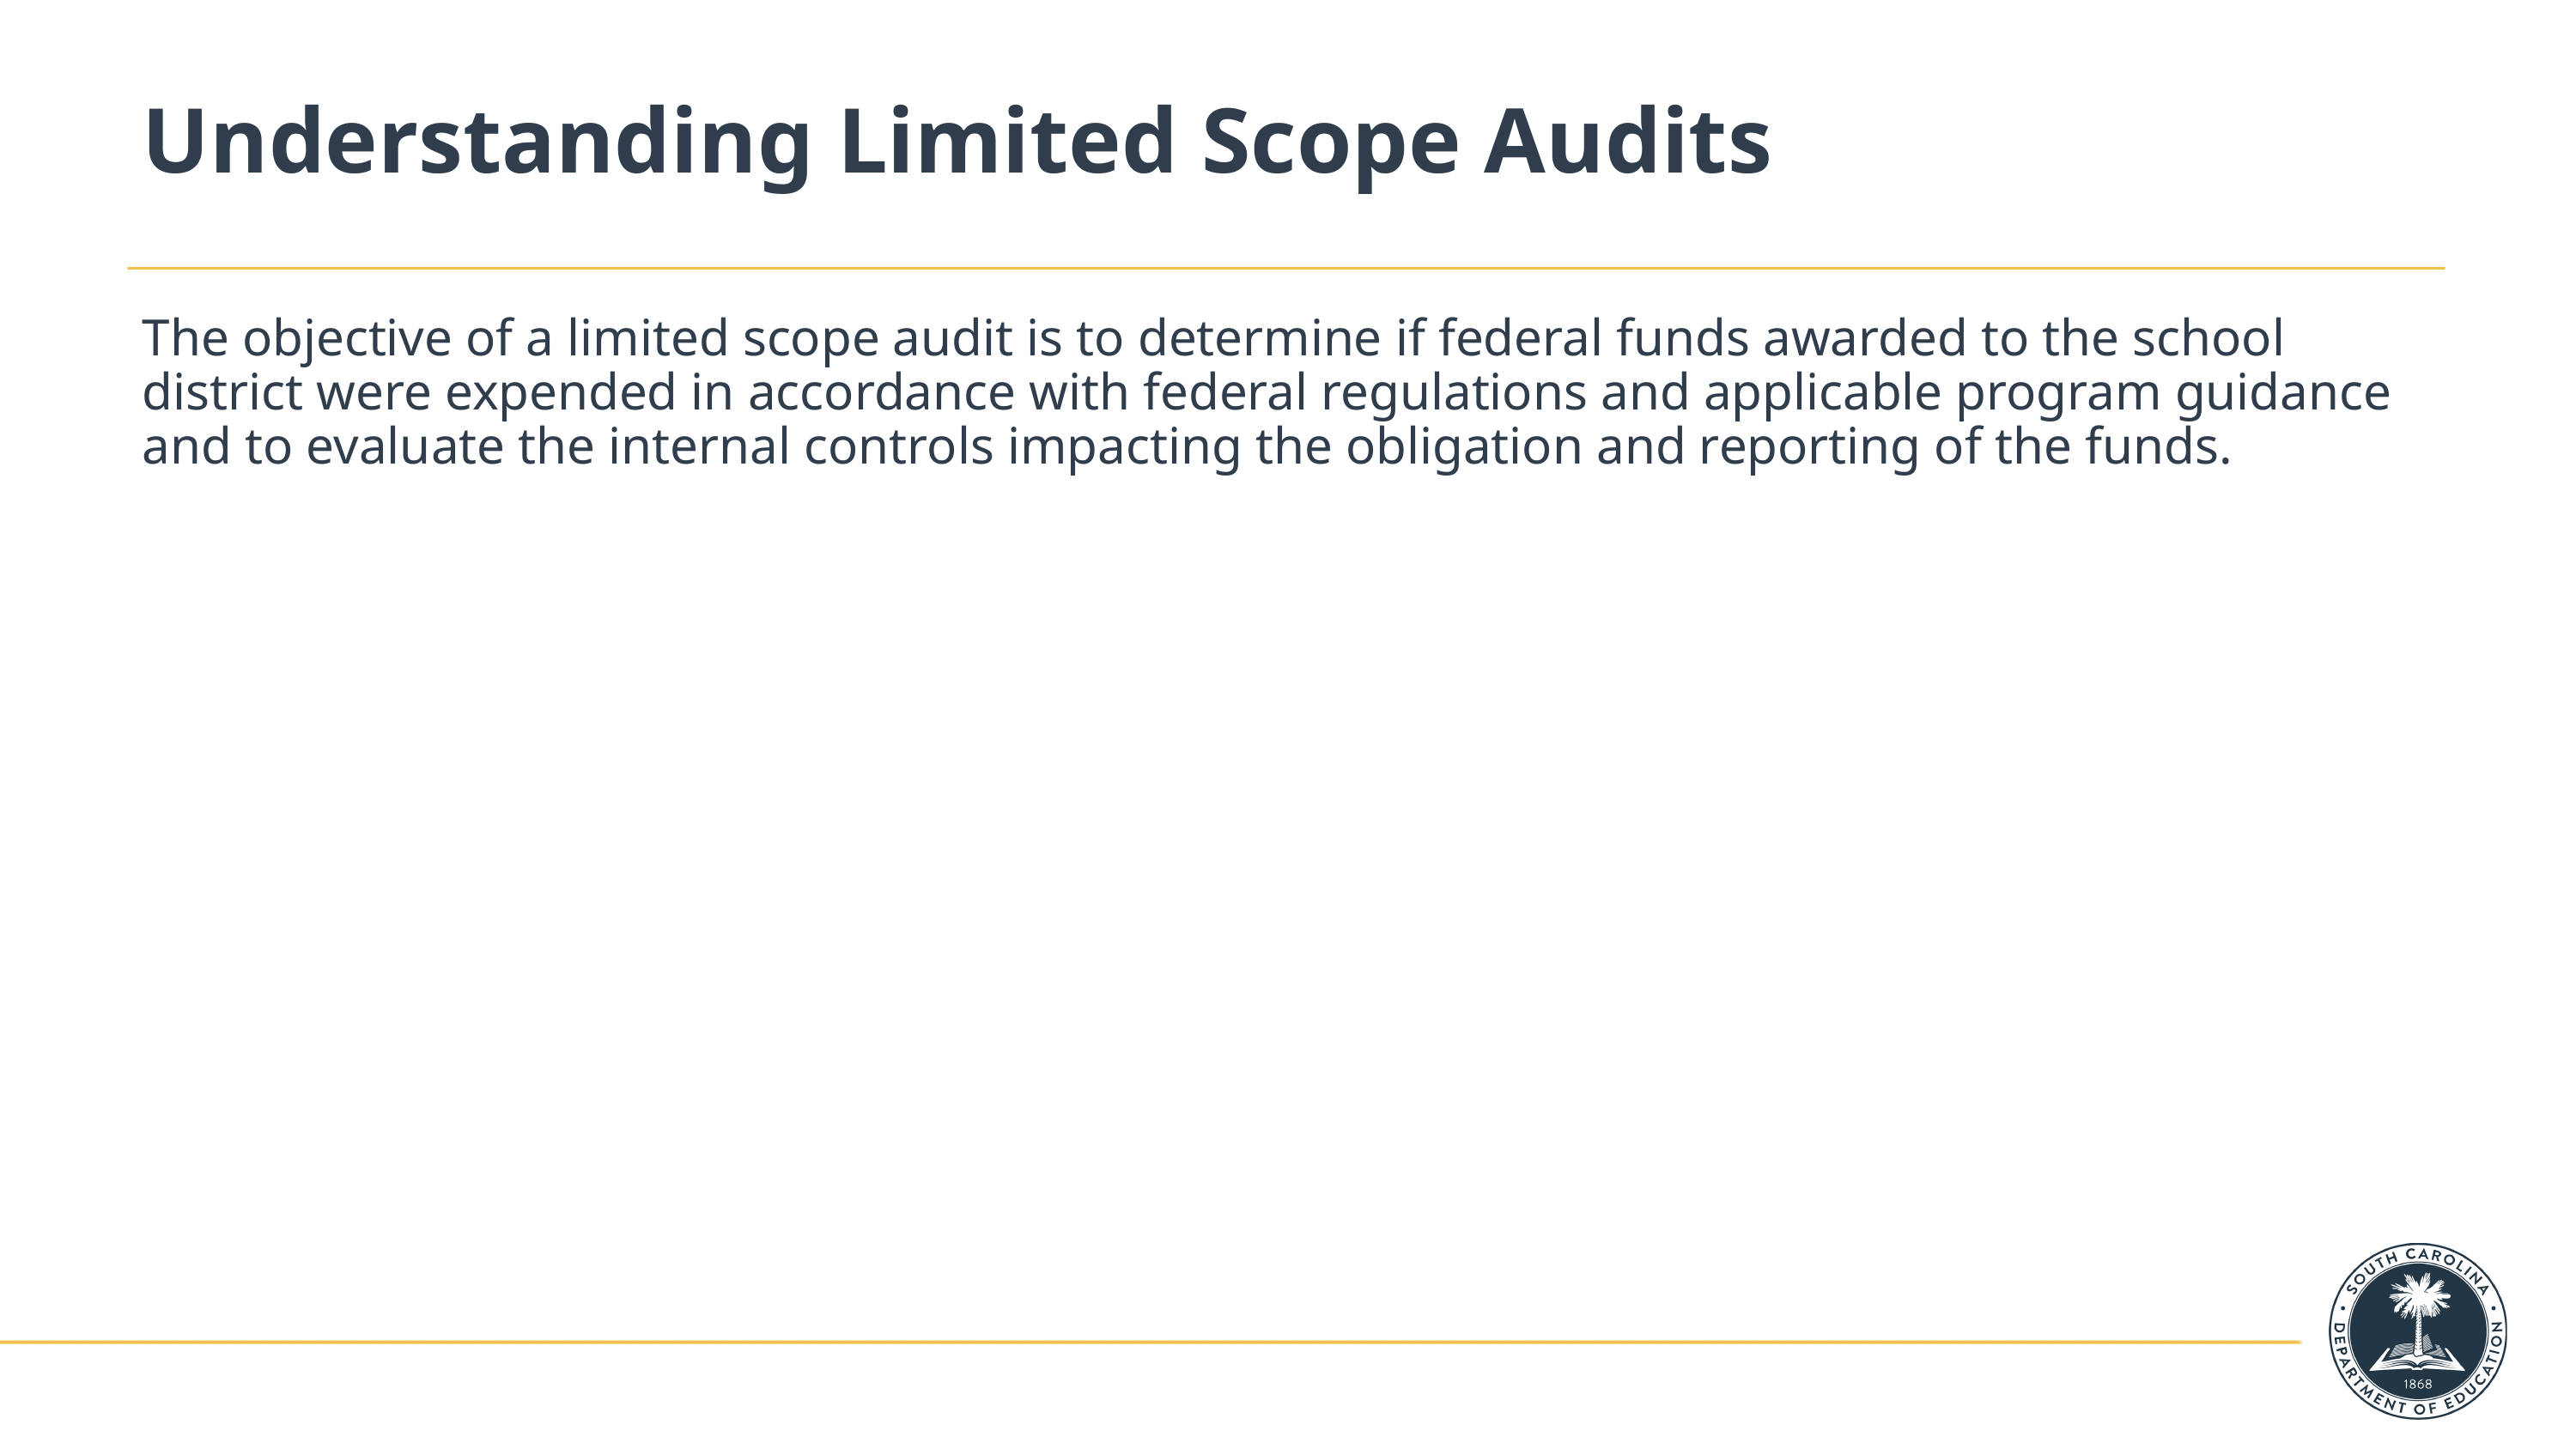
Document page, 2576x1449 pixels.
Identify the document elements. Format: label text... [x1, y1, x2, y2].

title Understanding Limited Scope Audits [129, 76, 2447, 232]
picture [2329, 1243, 2507, 1420]
list The objective of a limited scope audit is to determine if federal funds awarded to the school district were expended in accordance with federal regulations and applicable program guidance and to evaluate the internal controls impacting the obligation and reporting of the funds. [129, 306, 2447, 1149]
